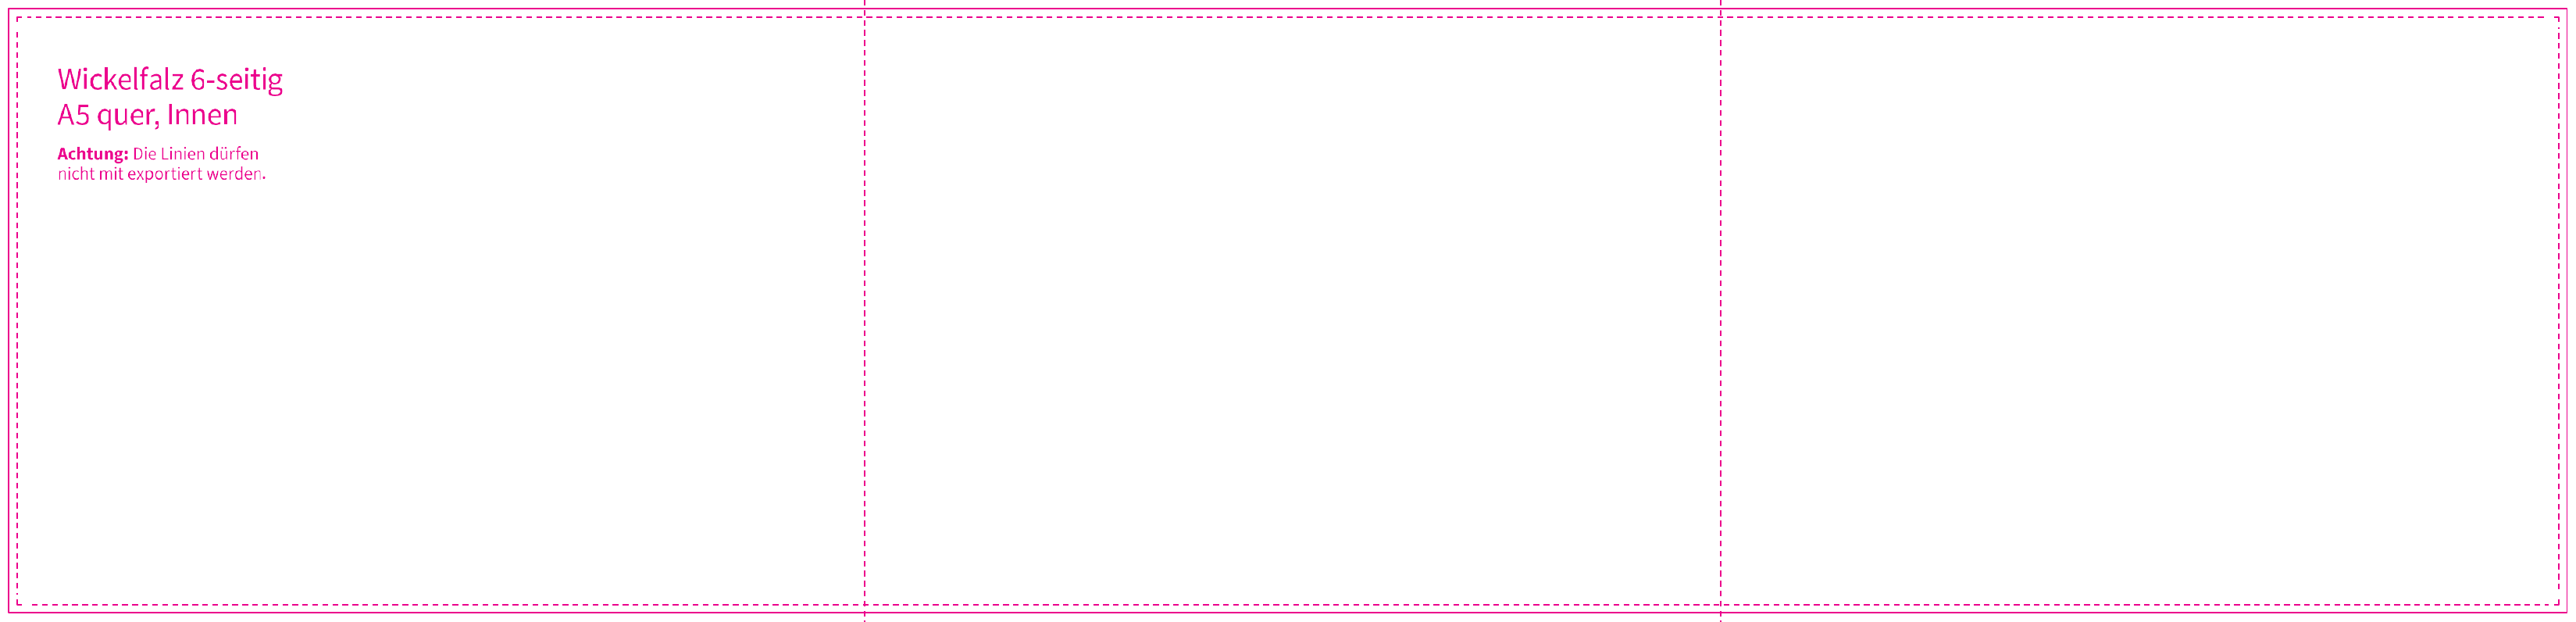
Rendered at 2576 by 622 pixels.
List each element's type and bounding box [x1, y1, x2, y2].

text_box [169, 104, 237, 125]
text_box [57, 104, 89, 125]
text_box [57, 146, 266, 183]
text_box [2553, 599, 2560, 605]
text_box [191, 67, 283, 96]
text_box [16, 599, 23, 605]
text_box [58, 66, 184, 90]
text_box [16, 16, 23, 23]
text_box [97, 109, 159, 131]
text_box [2553, 16, 2560, 23]
